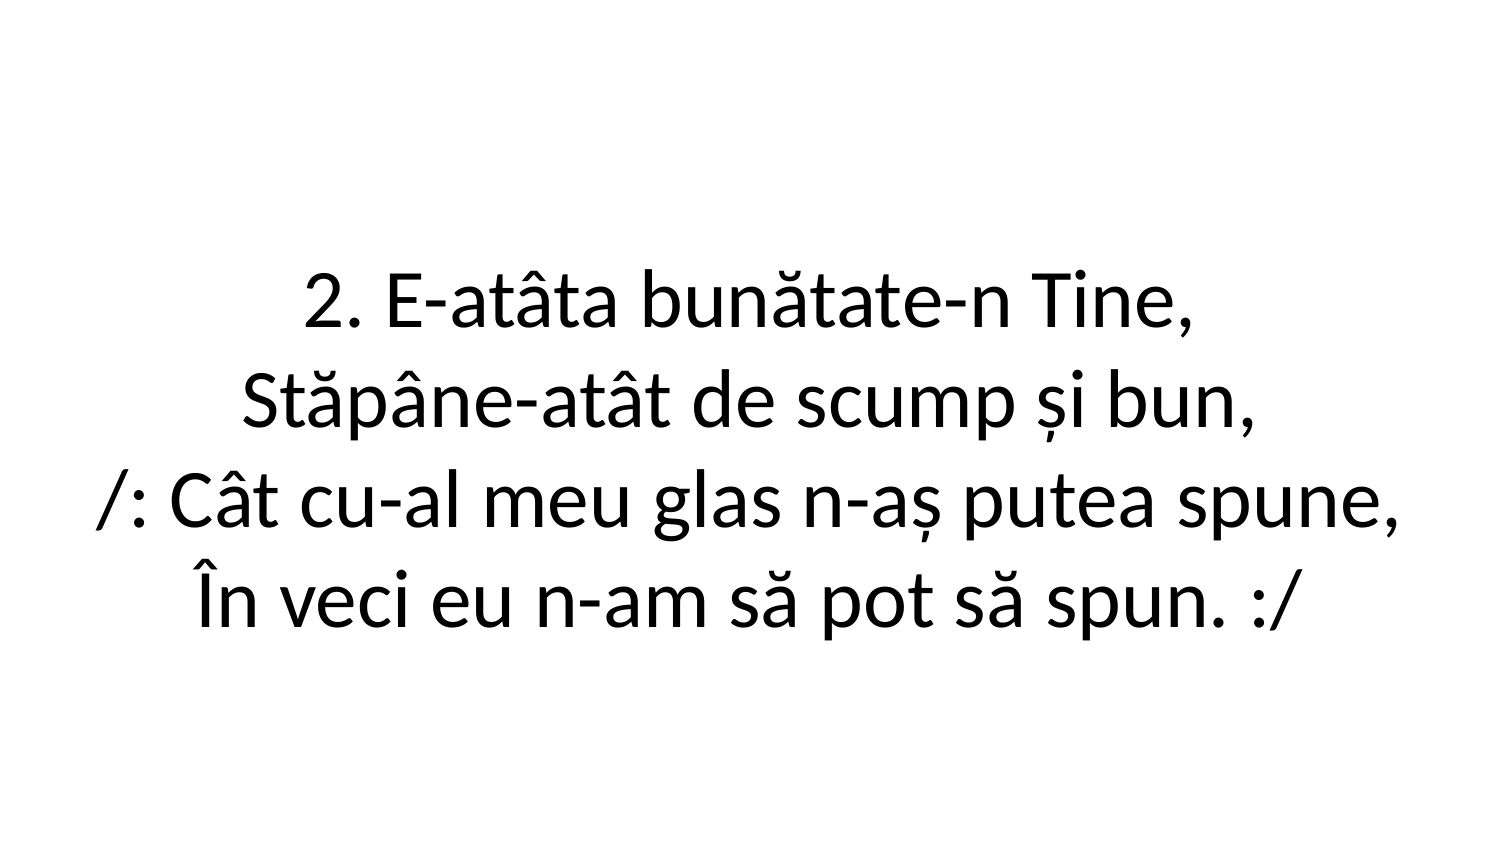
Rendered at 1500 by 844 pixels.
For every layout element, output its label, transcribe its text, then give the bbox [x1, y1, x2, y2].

text_box 2. E-atâta bunătate-n Tine, Stăpâne-atât de scump și bun, /: Cât cu-al meu glas n-aș putea spune, În veci eu n-am să pot să spun. :/ [81, 192, 1419, 652]
